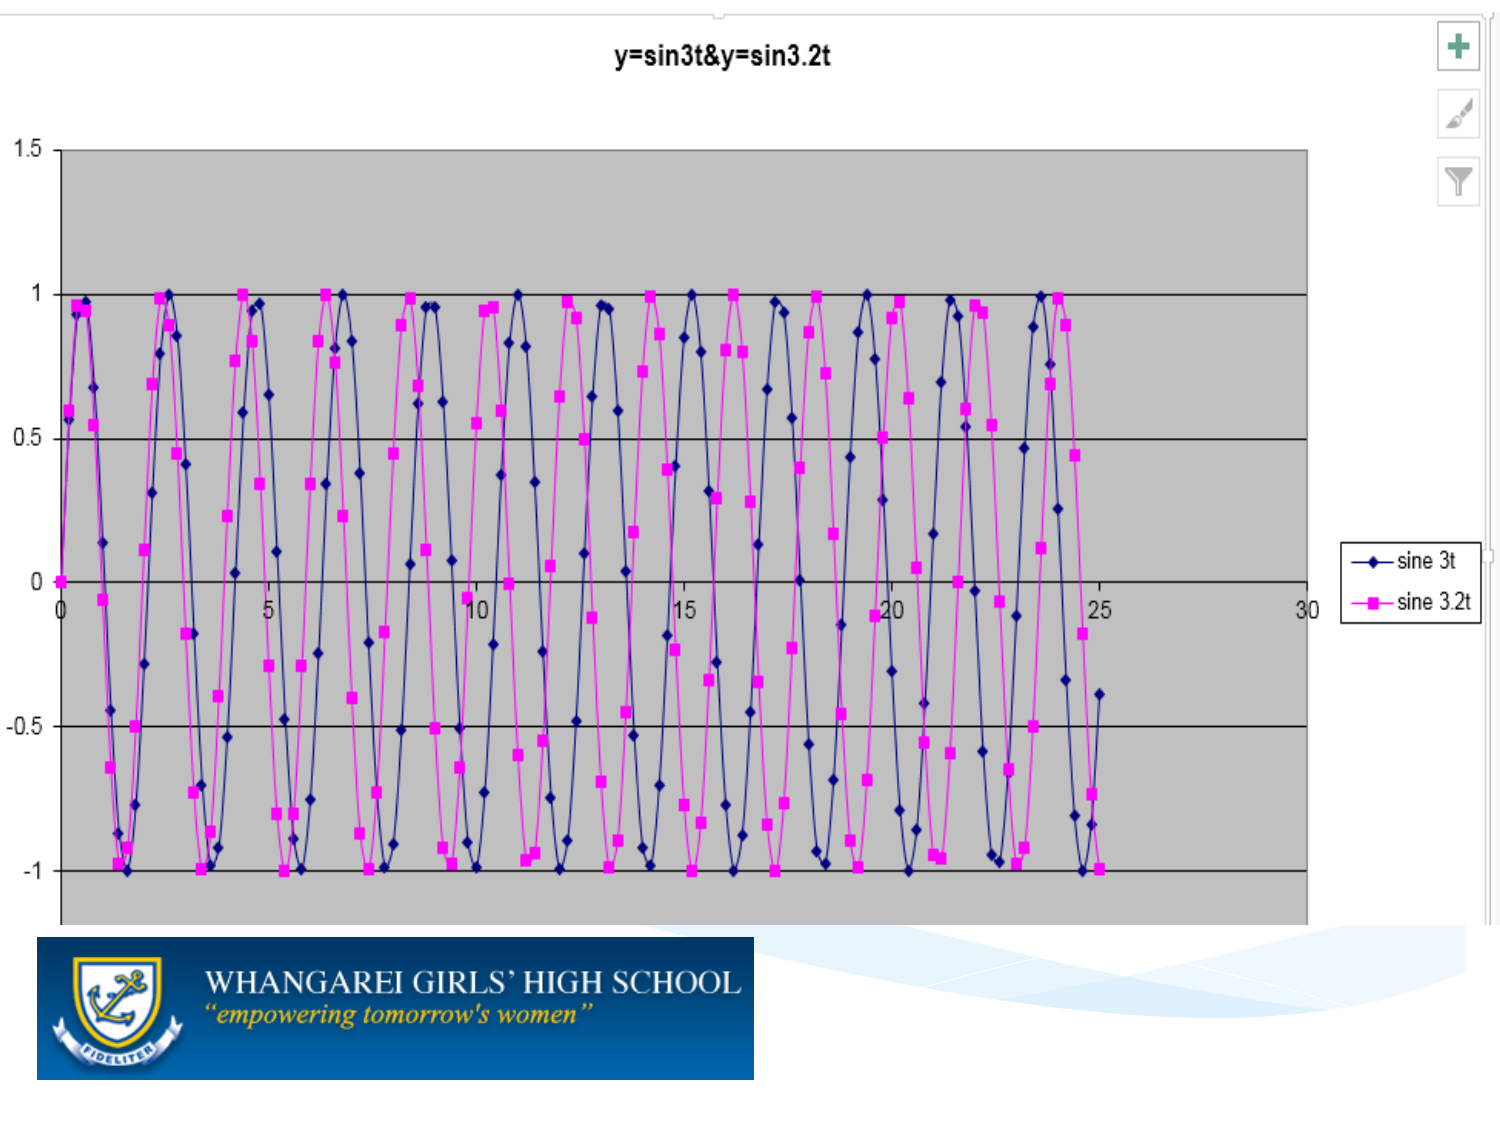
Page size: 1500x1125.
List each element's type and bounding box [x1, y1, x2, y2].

picture [0, 12, 1500, 926]
picture [37, 937, 754, 1080]
